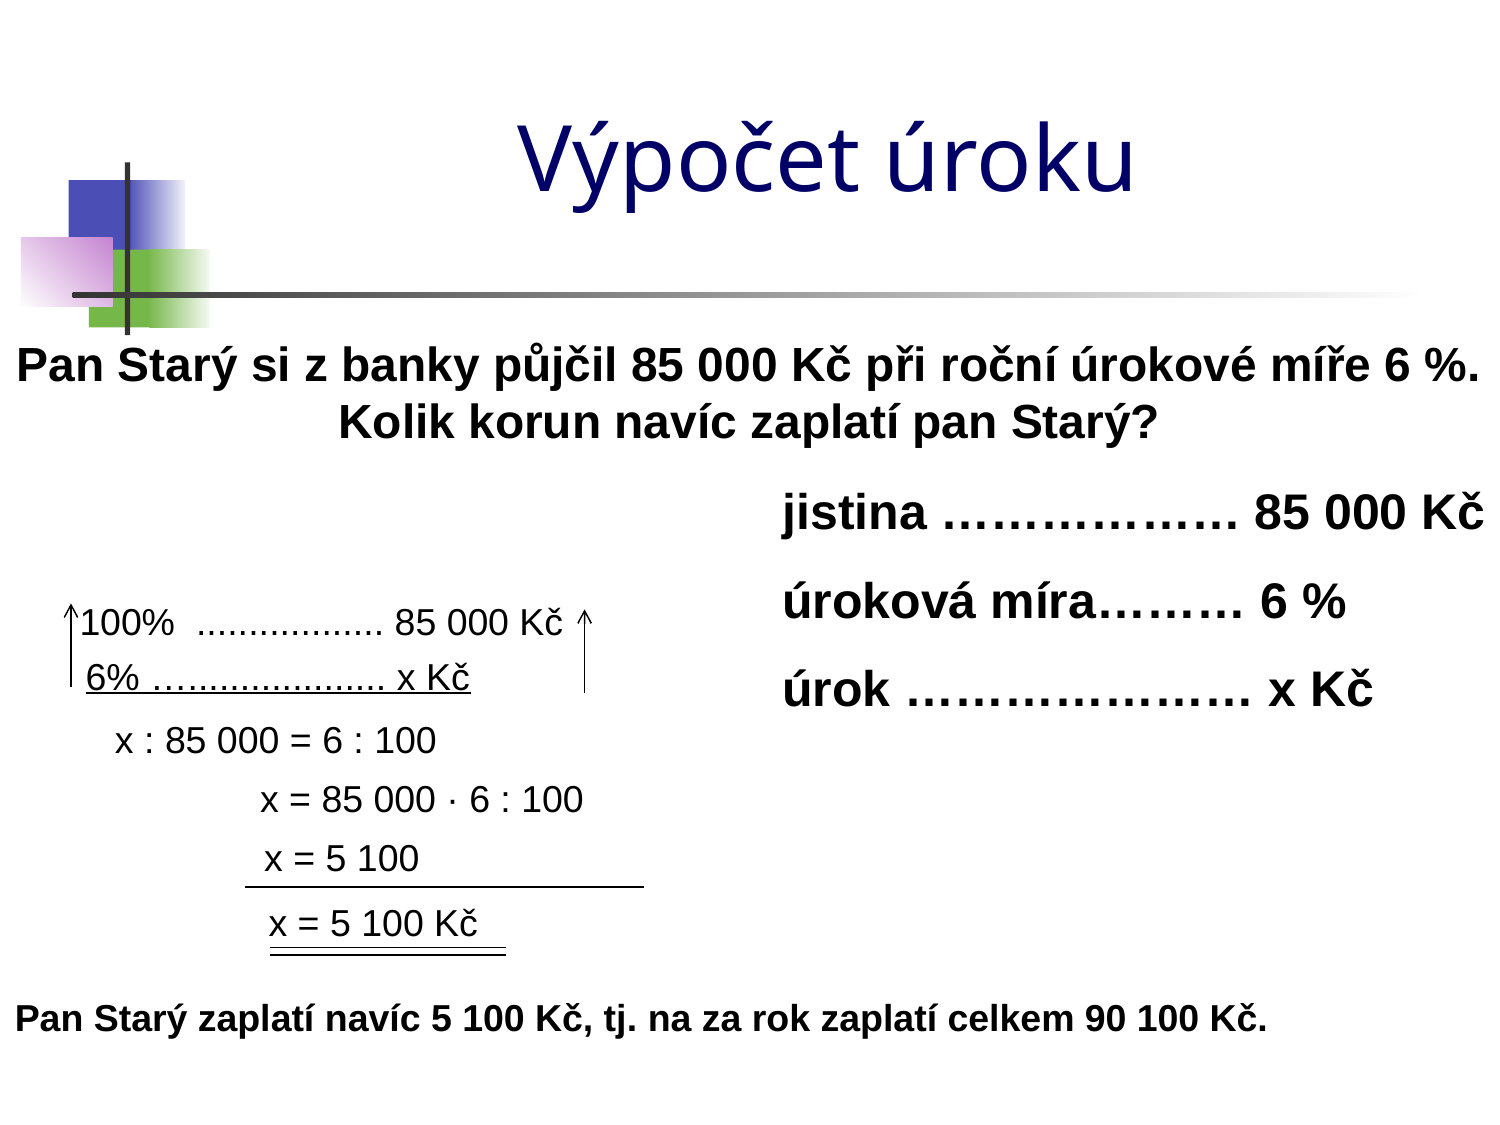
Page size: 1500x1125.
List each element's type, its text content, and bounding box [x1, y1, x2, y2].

text_box x : 85 000 = 6 : 100 [100, 708, 550, 769]
text_box úrok ………………… x Kč [767, 649, 1500, 725]
text_box Pan Starý si z banky půjčil 85 000 Kč při roční úrokové míře 6 %. Kolik korun navíc zaplatí pan Starý? [0, 326, 1500, 456]
text_box x = 5 100 Kč [253, 895, 558, 952]
text_box jistina ……………… 85 000 Kč [767, 472, 1500, 548]
text_box 100% .................. 85 000 Kč [64, 590, 680, 645]
text_box úroková míra……… 6 % [767, 560, 1500, 636]
text_box 6% …................... x Kč [70, 645, 777, 705]
text_box Pan Starý zaplatí navíc 5 100 Kč, tj. na za rok zaplatí celkem 90 100 Kč. [0, 986, 1500, 1046]
text_box x = 85 000 · 6 : 100 [245, 767, 680, 828]
text_box x = 5 100 [249, 826, 467, 886]
title Výpočet úroku [188, 34, 1468, 276]
